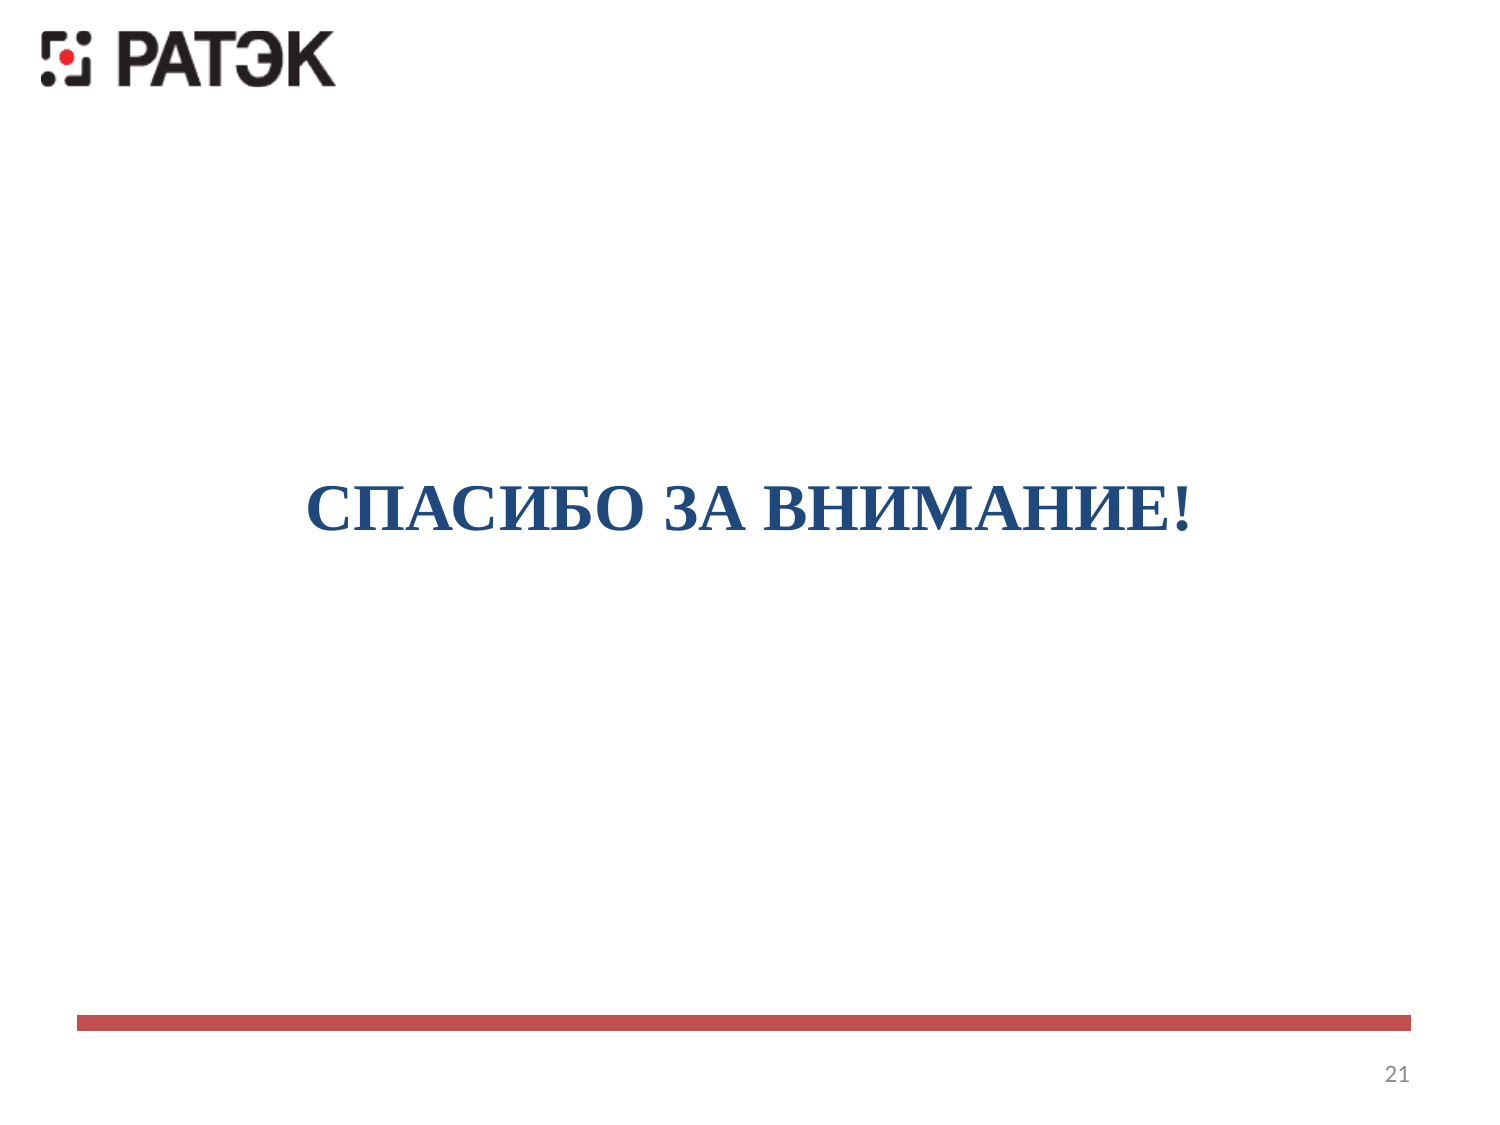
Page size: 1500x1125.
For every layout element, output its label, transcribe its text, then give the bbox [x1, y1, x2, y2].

list СПАСИБО ЗА ВНИМАНИЕ! [75, 456, 1425, 603]
picture [41, 30, 339, 88]
slide_number 21 [1074, 1042, 1425, 1103]
